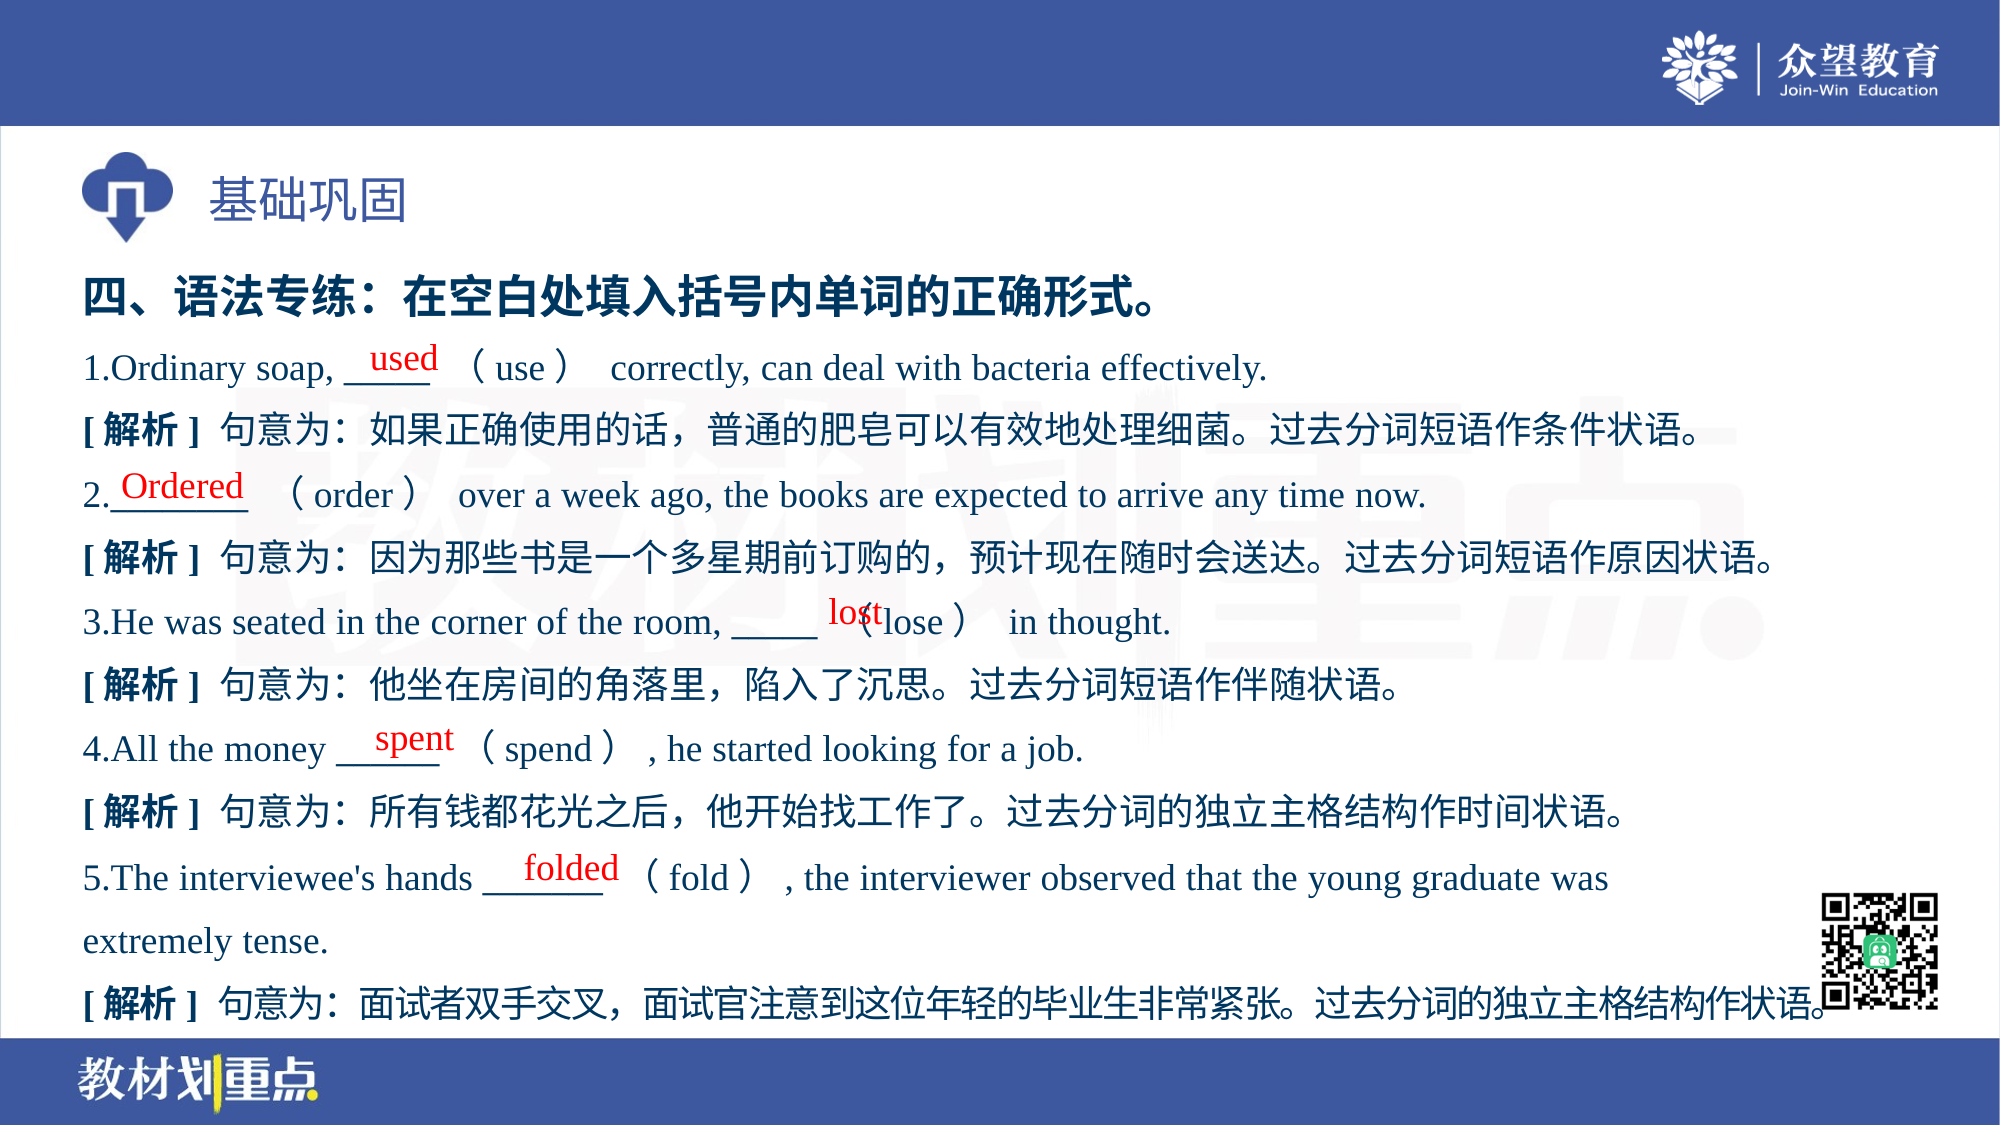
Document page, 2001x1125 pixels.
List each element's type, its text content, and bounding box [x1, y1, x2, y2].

text_box Ordered [107, 445, 258, 501]
text_box lost [814, 572, 897, 628]
text_box [解析] 句意为：面试者双手交叉，面试官注意到这位年轻的毕业生非常紧张。过去分词的独立主格结构作状语。 [82, 962, 1817, 1019]
text_box 4.All the money ______ （spend）, he started looking for a job. [82, 706, 1817, 763]
text_box 1.Ordinary soap, _____ （use） correctly, can deal with bacteria effectively. [82, 324, 1817, 381]
text_box folded [509, 828, 634, 883]
text_box [解析] 句意为：他坐在房间的角落里，陷入了沉思。过去分词短语作伴随状语。 [82, 643, 1817, 700]
text_box spent [361, 697, 468, 753]
picture [0, 0, 2000, 1125]
text_box [解析] 句意为：所有钱都花光之后，他开始找工作了。过去分词的独立主格结构作时间状语。 [82, 770, 1817, 827]
text_box 四、语法专练：在空白处填入括号内单词的正确形式。 [82, 247, 1817, 318]
text_box 3.He was seated in the corner of the room, _____ （lose） in thought. [82, 579, 1817, 636]
text_box 2.________ （order） over a week ago, the books are expected to arrive any time now. [82, 452, 1817, 509]
text_box [解析] 句意为：如果正确使用的话，普通的肥皂可以有效地处理细菌。过去分词短语作条件状语。 [82, 388, 1817, 445]
text_box 5.The interviewee's hands _______ （fold）, the interviewer observed that the young graduate was extremely tense. [82, 833, 1817, 955]
text_box [解析] 句意为：因为那些书是一个多星期前订购的，预计现在随时会送达。过去分词短语作原因状语。 [82, 515, 1817, 572]
text_box used [356, 317, 453, 373]
